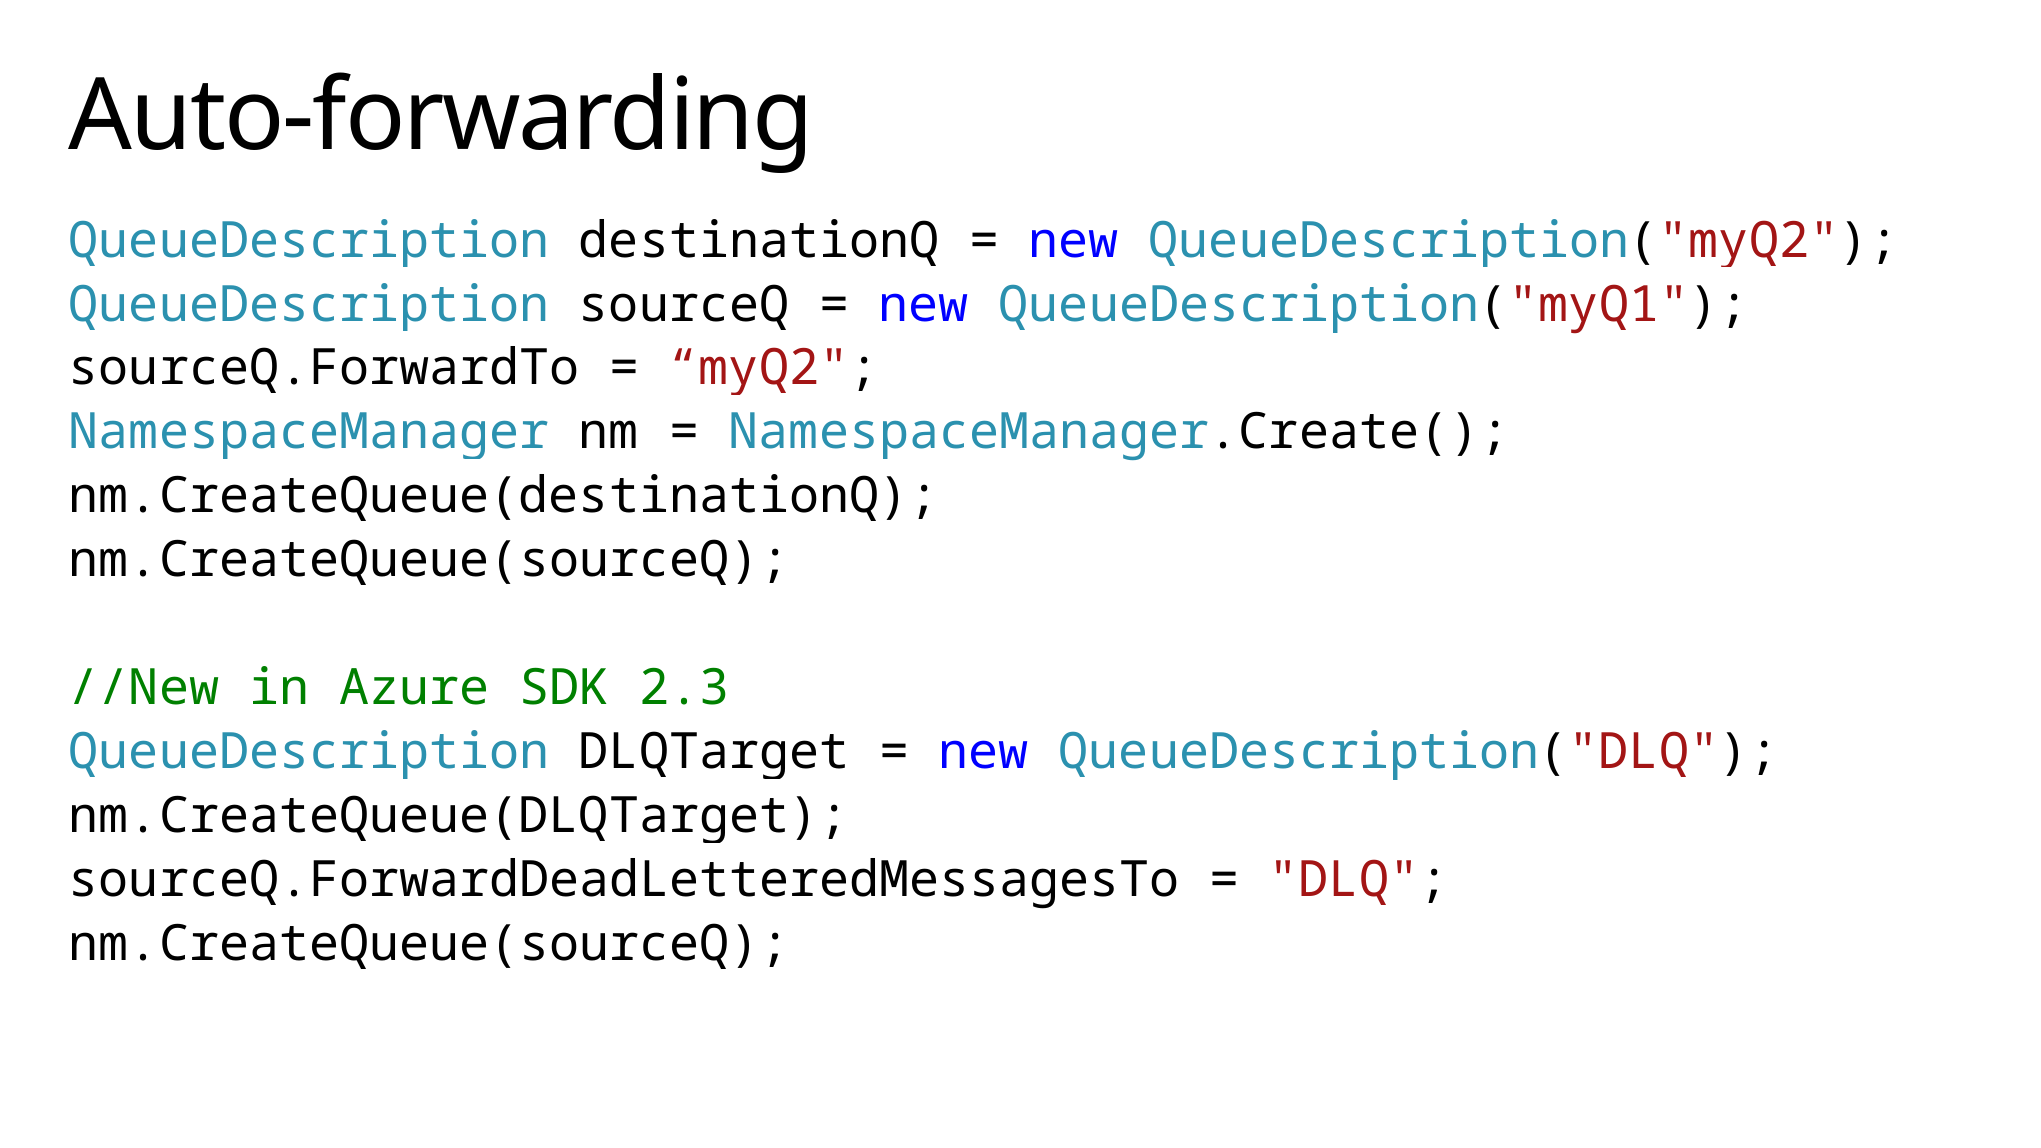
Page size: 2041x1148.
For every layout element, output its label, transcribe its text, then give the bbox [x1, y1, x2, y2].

list QueueDescription destinationQ = new QueueDescription("myQ2"); QueueDescription sourceQ = new QueueDescription("myQ1"); sourceQ.ForwardTo = “myQ2"; NamespaceManager nm = NamespaceManager.Create(); nm.CreateQueue(destinationQ); nm.CreateQueue(sourceQ); //New in Azure SDK 2.3 QueueDescription DLQTarget = new QueueDescription("DLQ"); nm.CreateQueue(DLQTarget); sourceQ.ForwardDeadLetteredMessagesTo = "DLQ"; nm.CreateQueue(sourceQ); [45, 199, 1996, 1084]
title Auto-forwarding [45, 48, 1996, 199]
